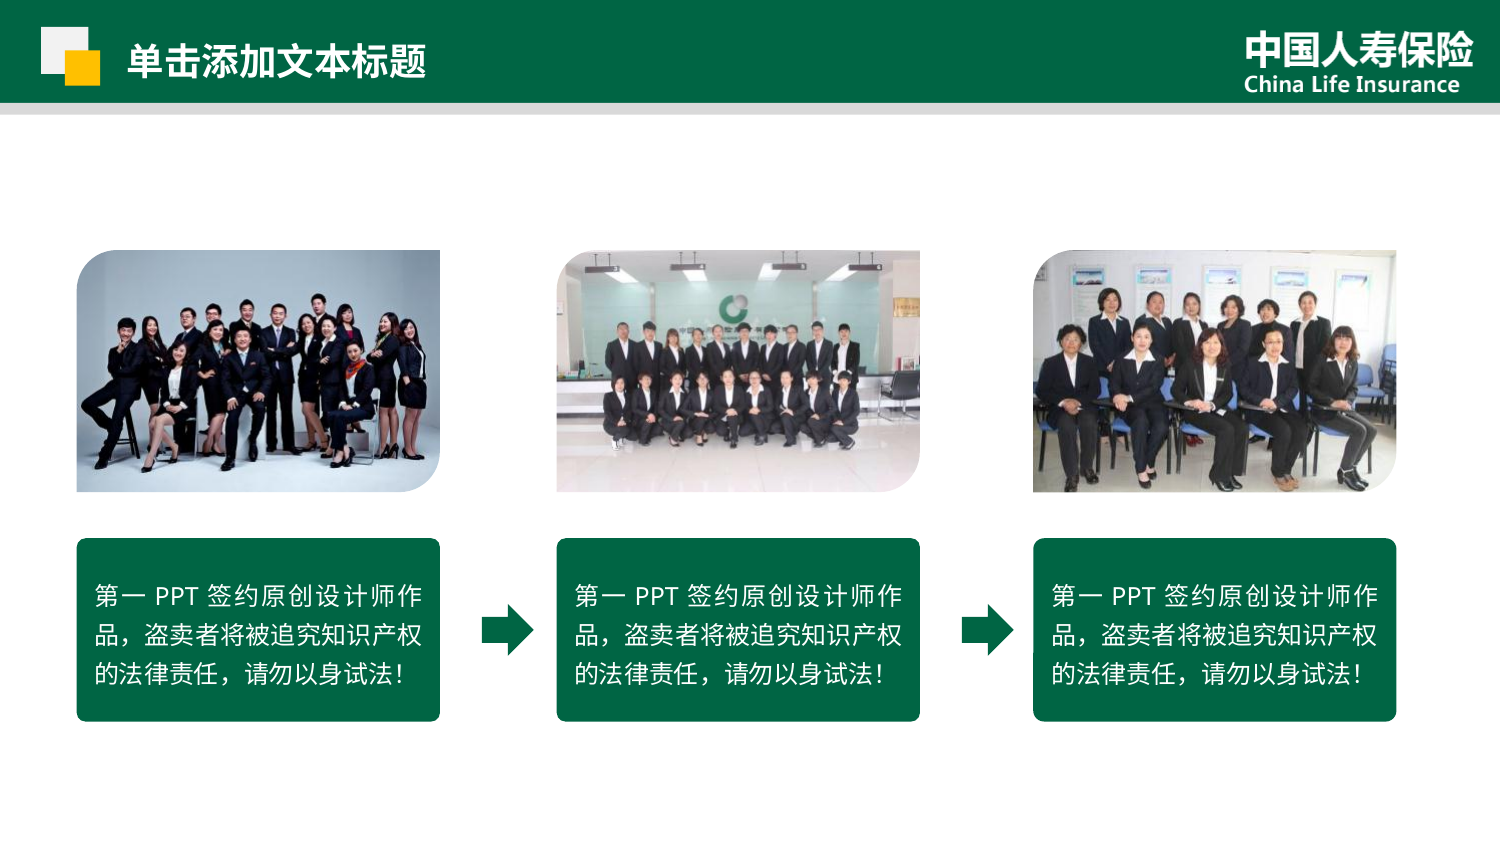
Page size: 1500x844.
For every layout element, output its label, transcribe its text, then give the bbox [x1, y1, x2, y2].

text_box [0, 101, 1500, 117]
text_box [959, 602, 1016, 658]
text_box 第一PPT签约原创设计师作品，盗卖者将被追究知识产权的法律责任，请勿以身试法！ [74, 536, 443, 724]
text_box [1031, 248, 1399, 495]
picture [1240, 21, 1500, 100]
text_box 第一PPT签约原创设计师作品，盗卖者将被追究知识产权的法律责任，请勿以身试法！ [554, 536, 923, 724]
text_box [39, 25, 91, 76]
text_box [554, 247, 922, 495]
text_box [63, 48, 102, 88]
text_box [479, 602, 536, 658]
text_box [74, 247, 442, 495]
text_box 单击添加文本标题 [112, 30, 491, 91]
text_box [0, 0, 1500, 101]
text_box 第一PPT签约原创设计师作品，盗卖者将被追究知识产权的法律责任，请勿以身试法！ [1031, 536, 1399, 724]
